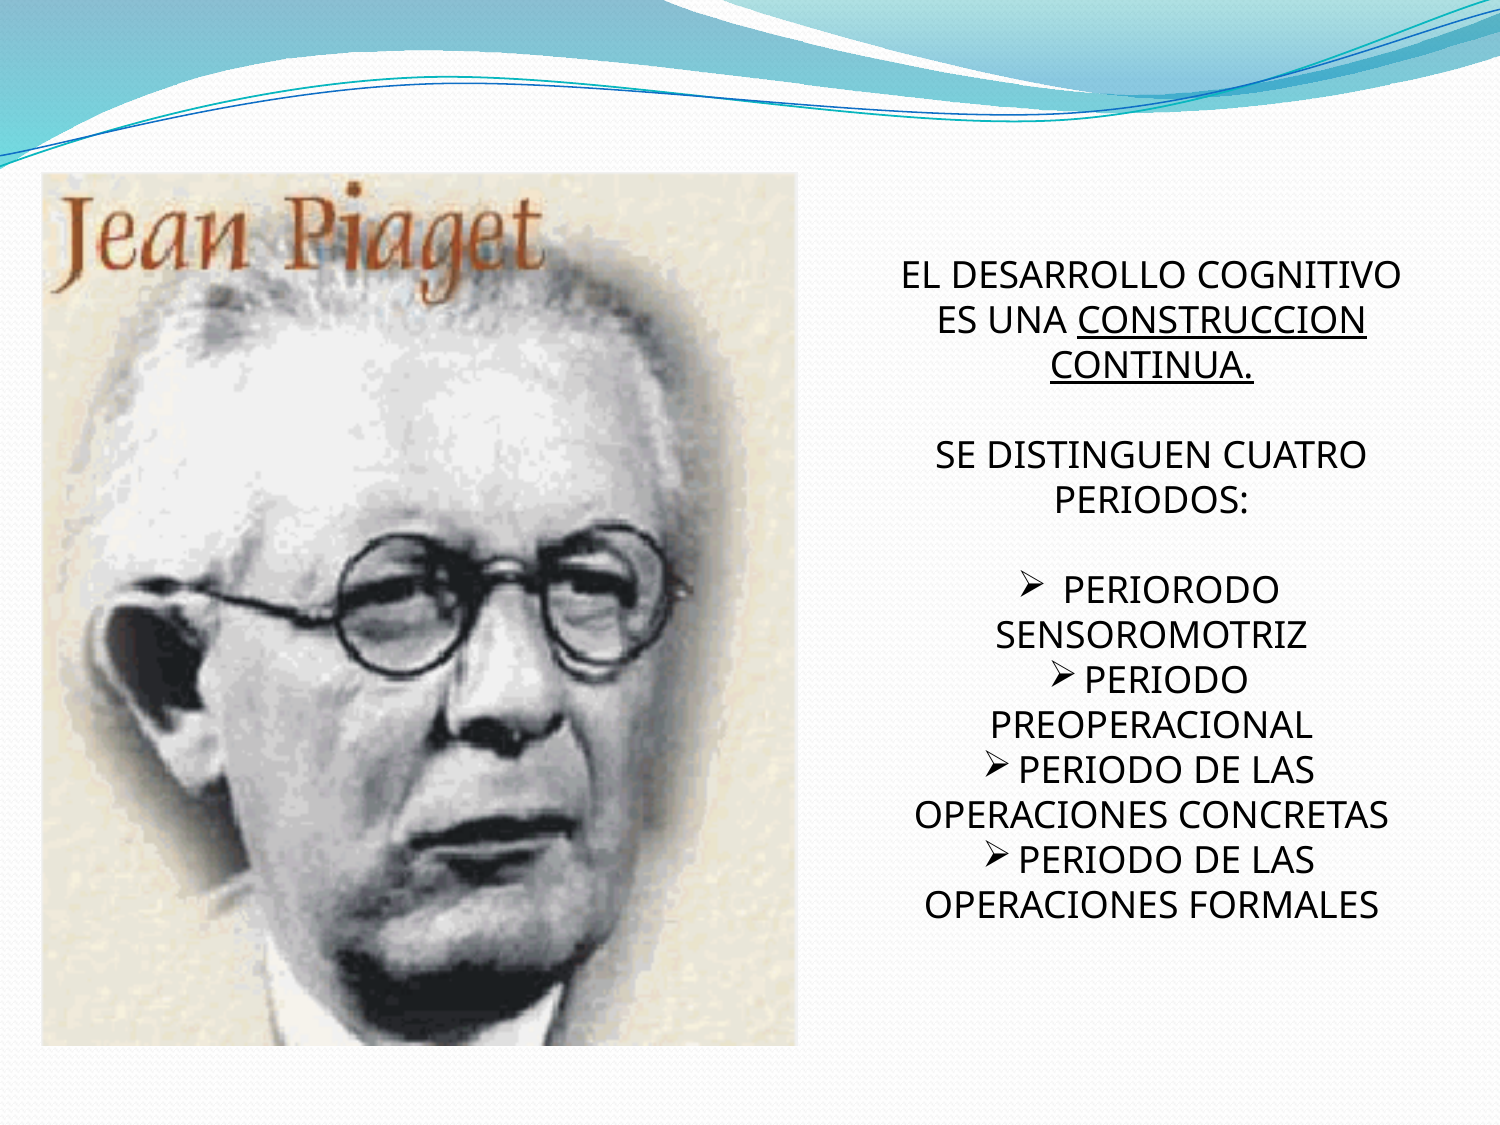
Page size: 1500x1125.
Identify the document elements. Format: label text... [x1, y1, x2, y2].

picture [41, 172, 798, 1046]
text_box EL DESARROLLO COGNITIVO ES UNA CONSTRUCCION CONTINUA. SE DISTINGUEN CUATRO PERIODOS: PERIORODO SENSOROMOTRIZ PERIODO PREOPERACIONAL PERIODO DE LAS OPERACIONES CONCRETAS PERIODO DE LAS OPERACIONES FORMALES [879, 243, 1424, 979]
